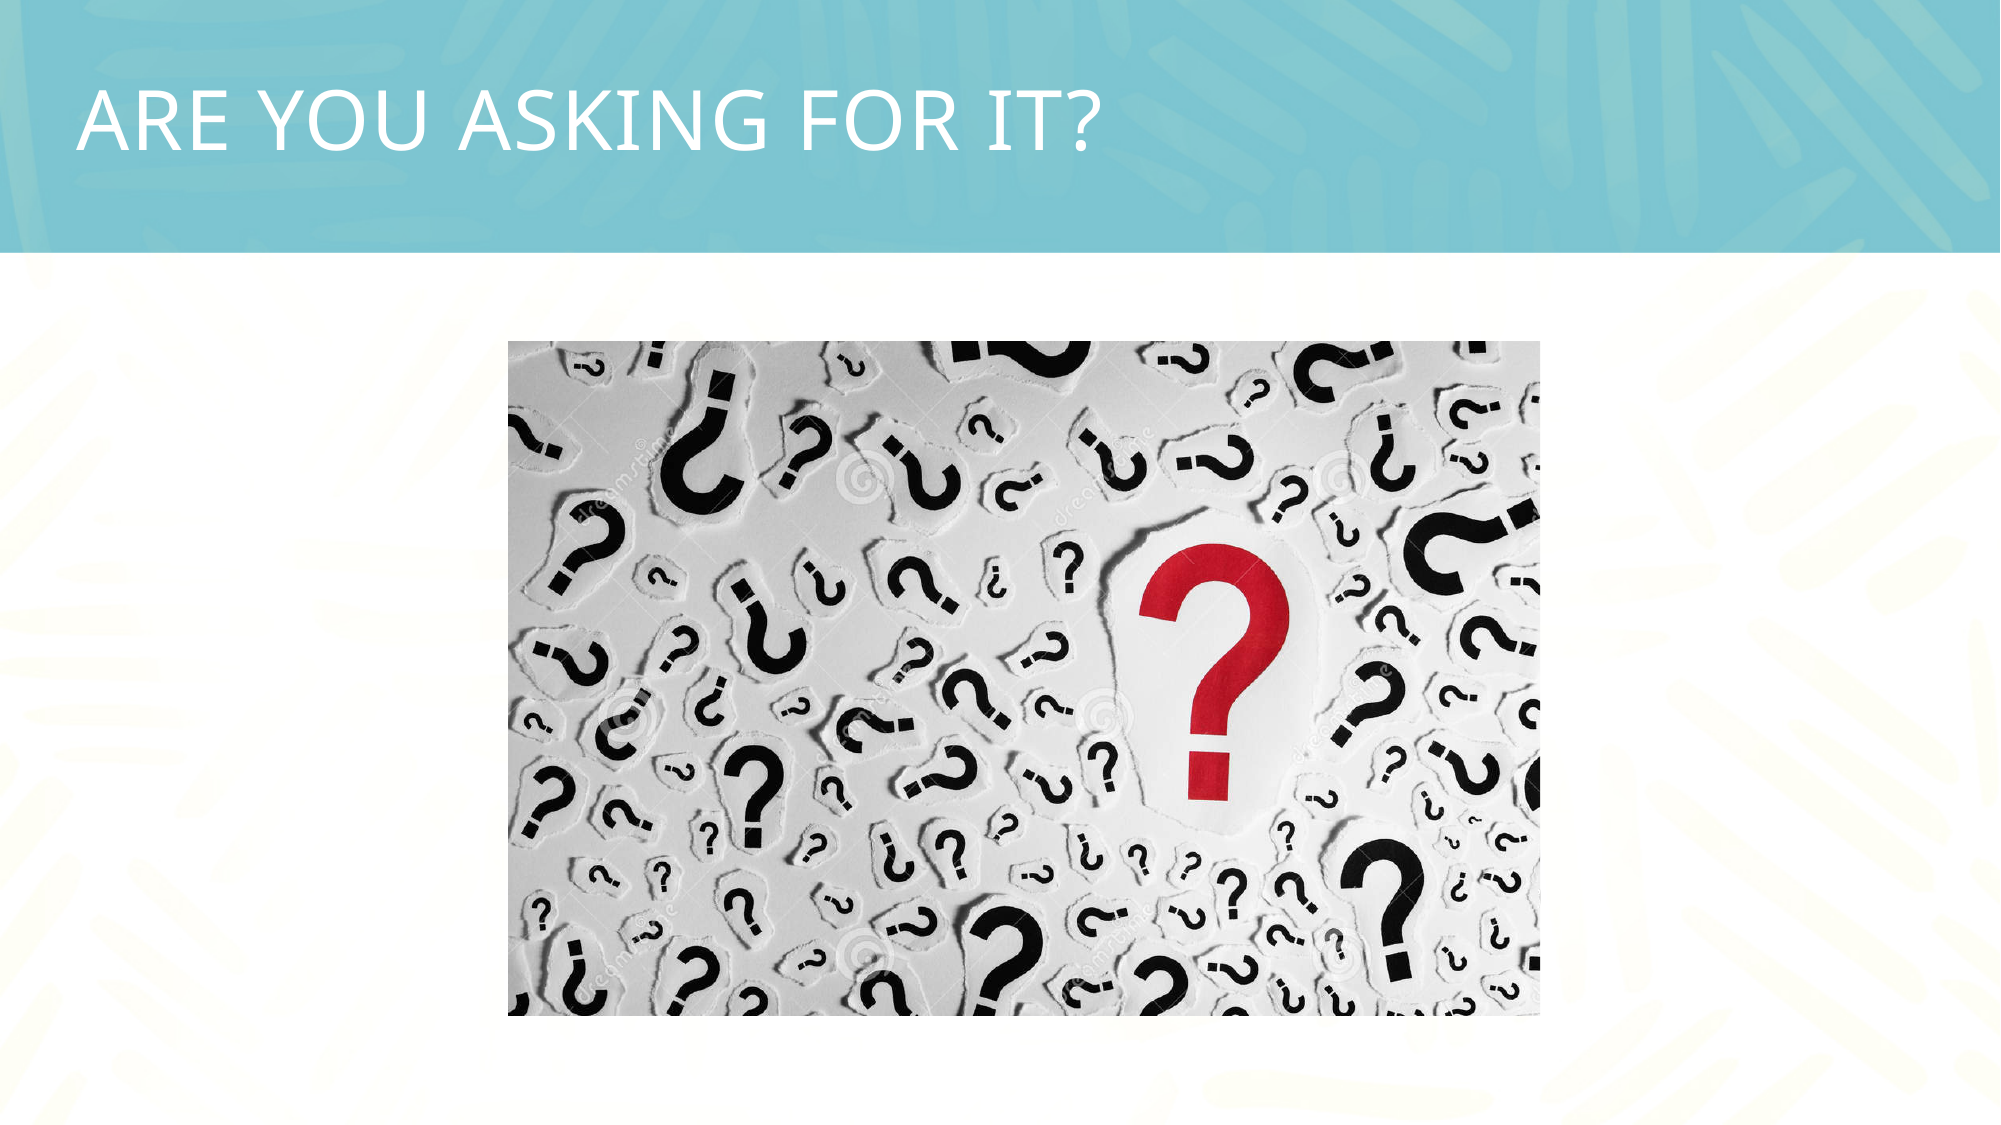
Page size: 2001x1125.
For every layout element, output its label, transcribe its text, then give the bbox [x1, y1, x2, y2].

title Are you asking for it? [61, 33, 1938, 220]
picture [0, 0, 2000, 1125]
